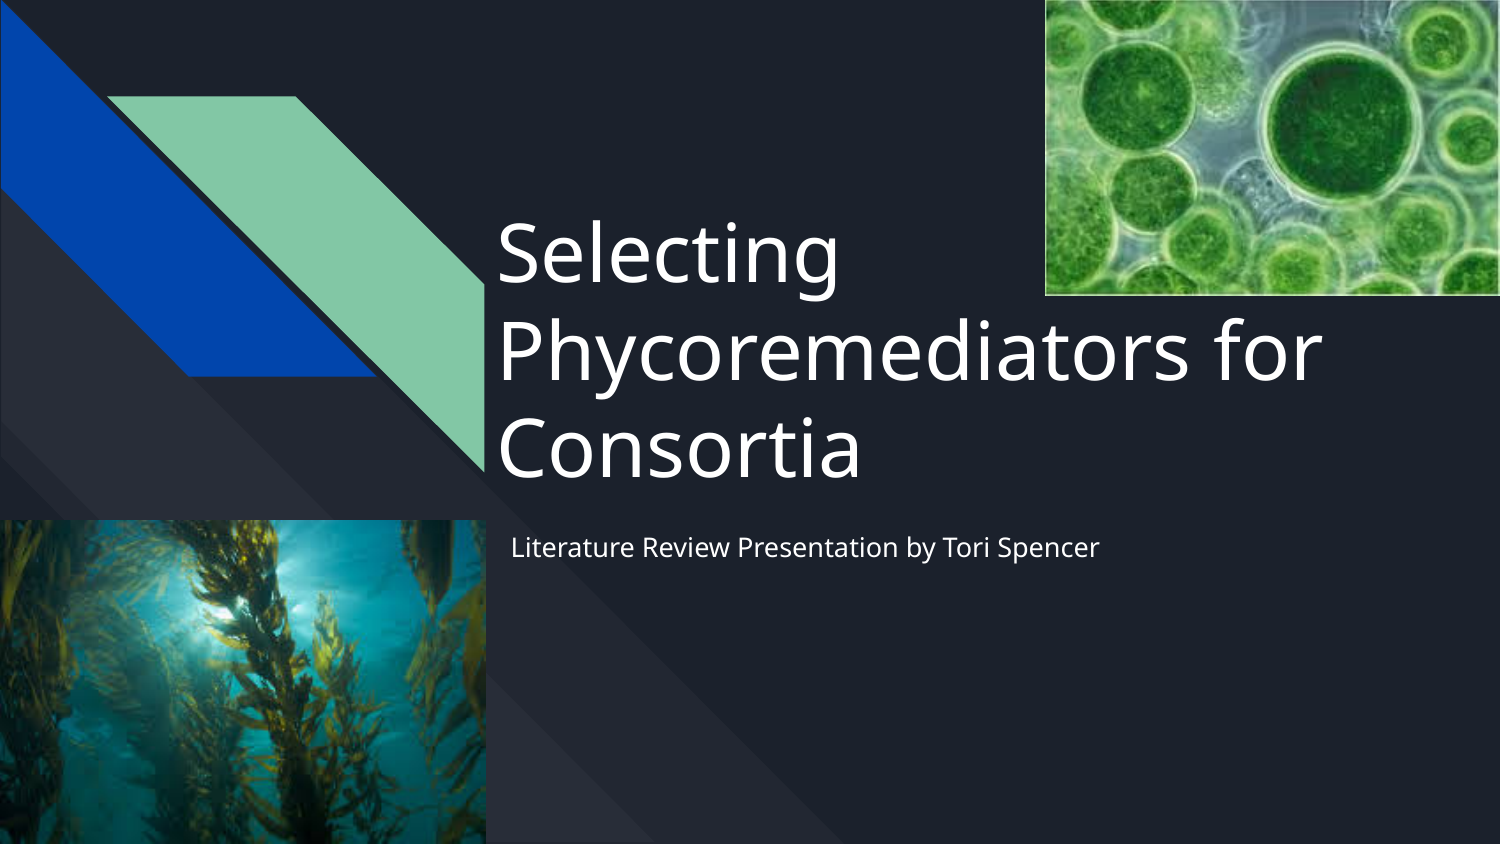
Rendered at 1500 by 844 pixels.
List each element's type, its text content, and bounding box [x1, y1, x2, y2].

title Selecting Phycoremediators for Consortia [481, 186, 1423, 427]
picture [0, 520, 486, 844]
subtitle Literature Review Presentation by Tori Spencer [495, 515, 1191, 571]
picture [1045, 0, 1500, 296]
